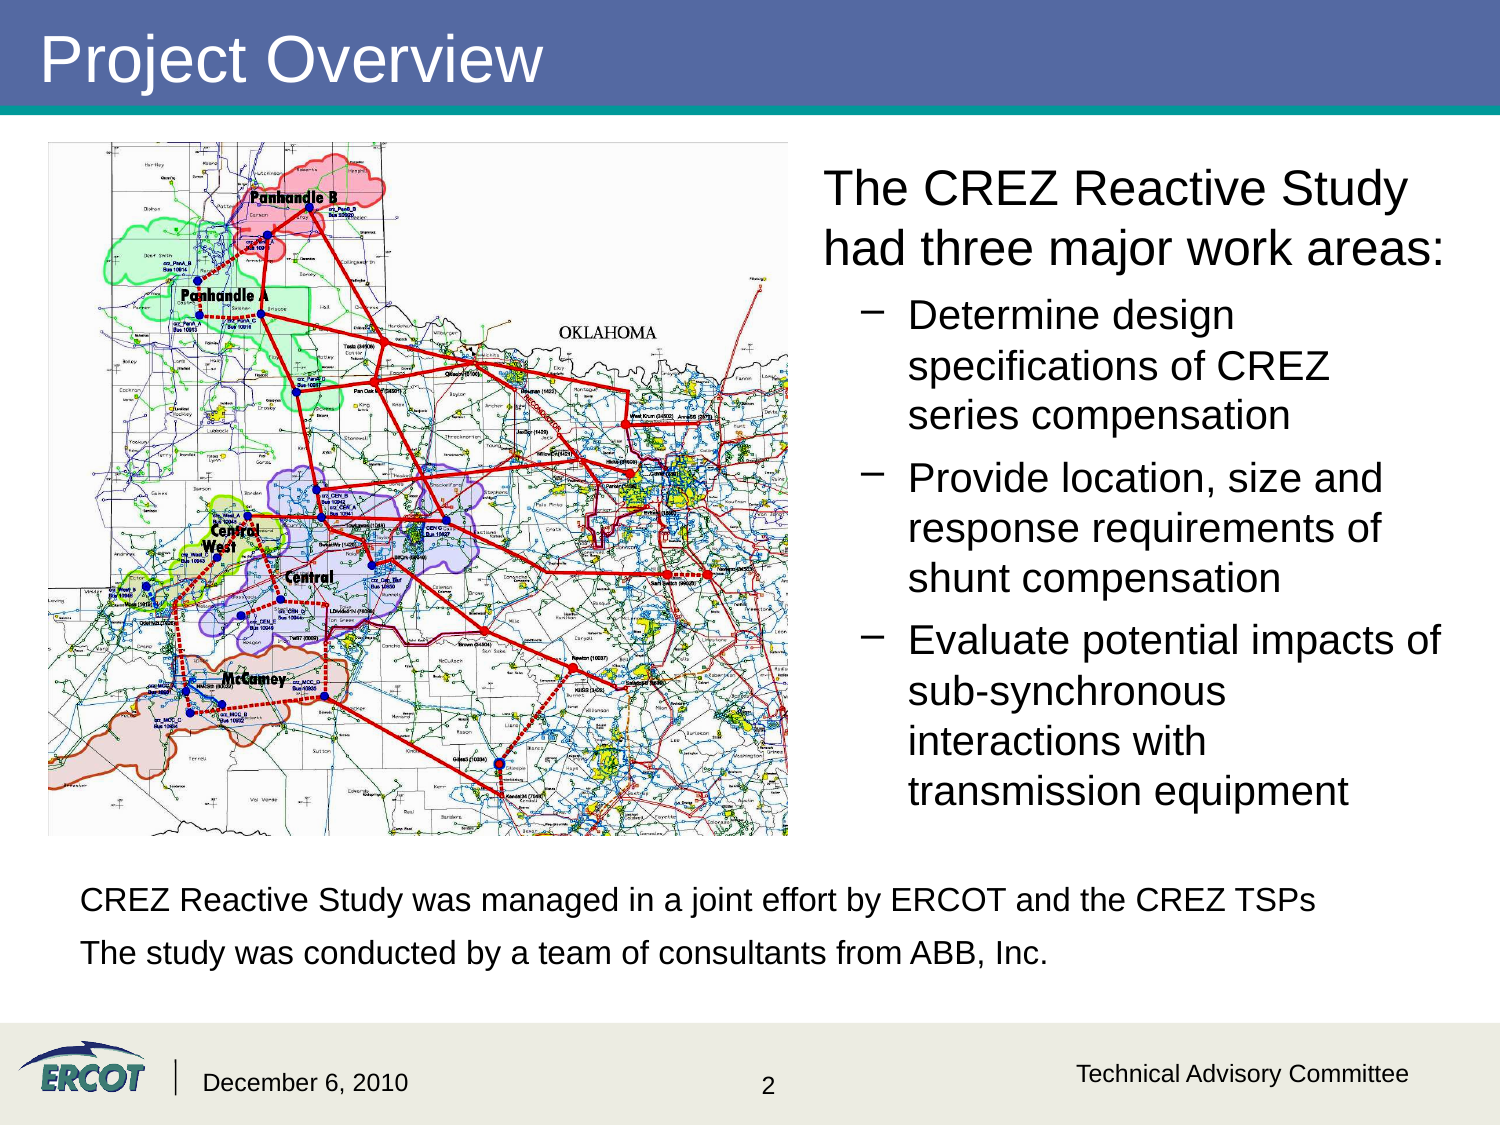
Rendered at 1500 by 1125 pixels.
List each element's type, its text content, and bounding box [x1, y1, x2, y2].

title Project Overview [24, 0, 1451, 113]
footer Technical Advisory Committee [995, 1049, 1426, 1103]
text_box CREZ Reactive Study was managed in a joint effort by ERCOT and the CREZ TSPs The study was conducted by a team of consultants from ABB, Inc. [65, 871, 1409, 979]
picture [10, 1031, 151, 1111]
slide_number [187, 1059, 538, 1125]
picture [48, 141, 788, 836]
list The CREZ Reactive Study had three major work areas: Determine design specifications of CREZ series compensation Provide location, size and response requirements of shunt compensation Evaluate potential impacts of sub-synchronous interactions with transmission equipment [807, 147, 1465, 903]
